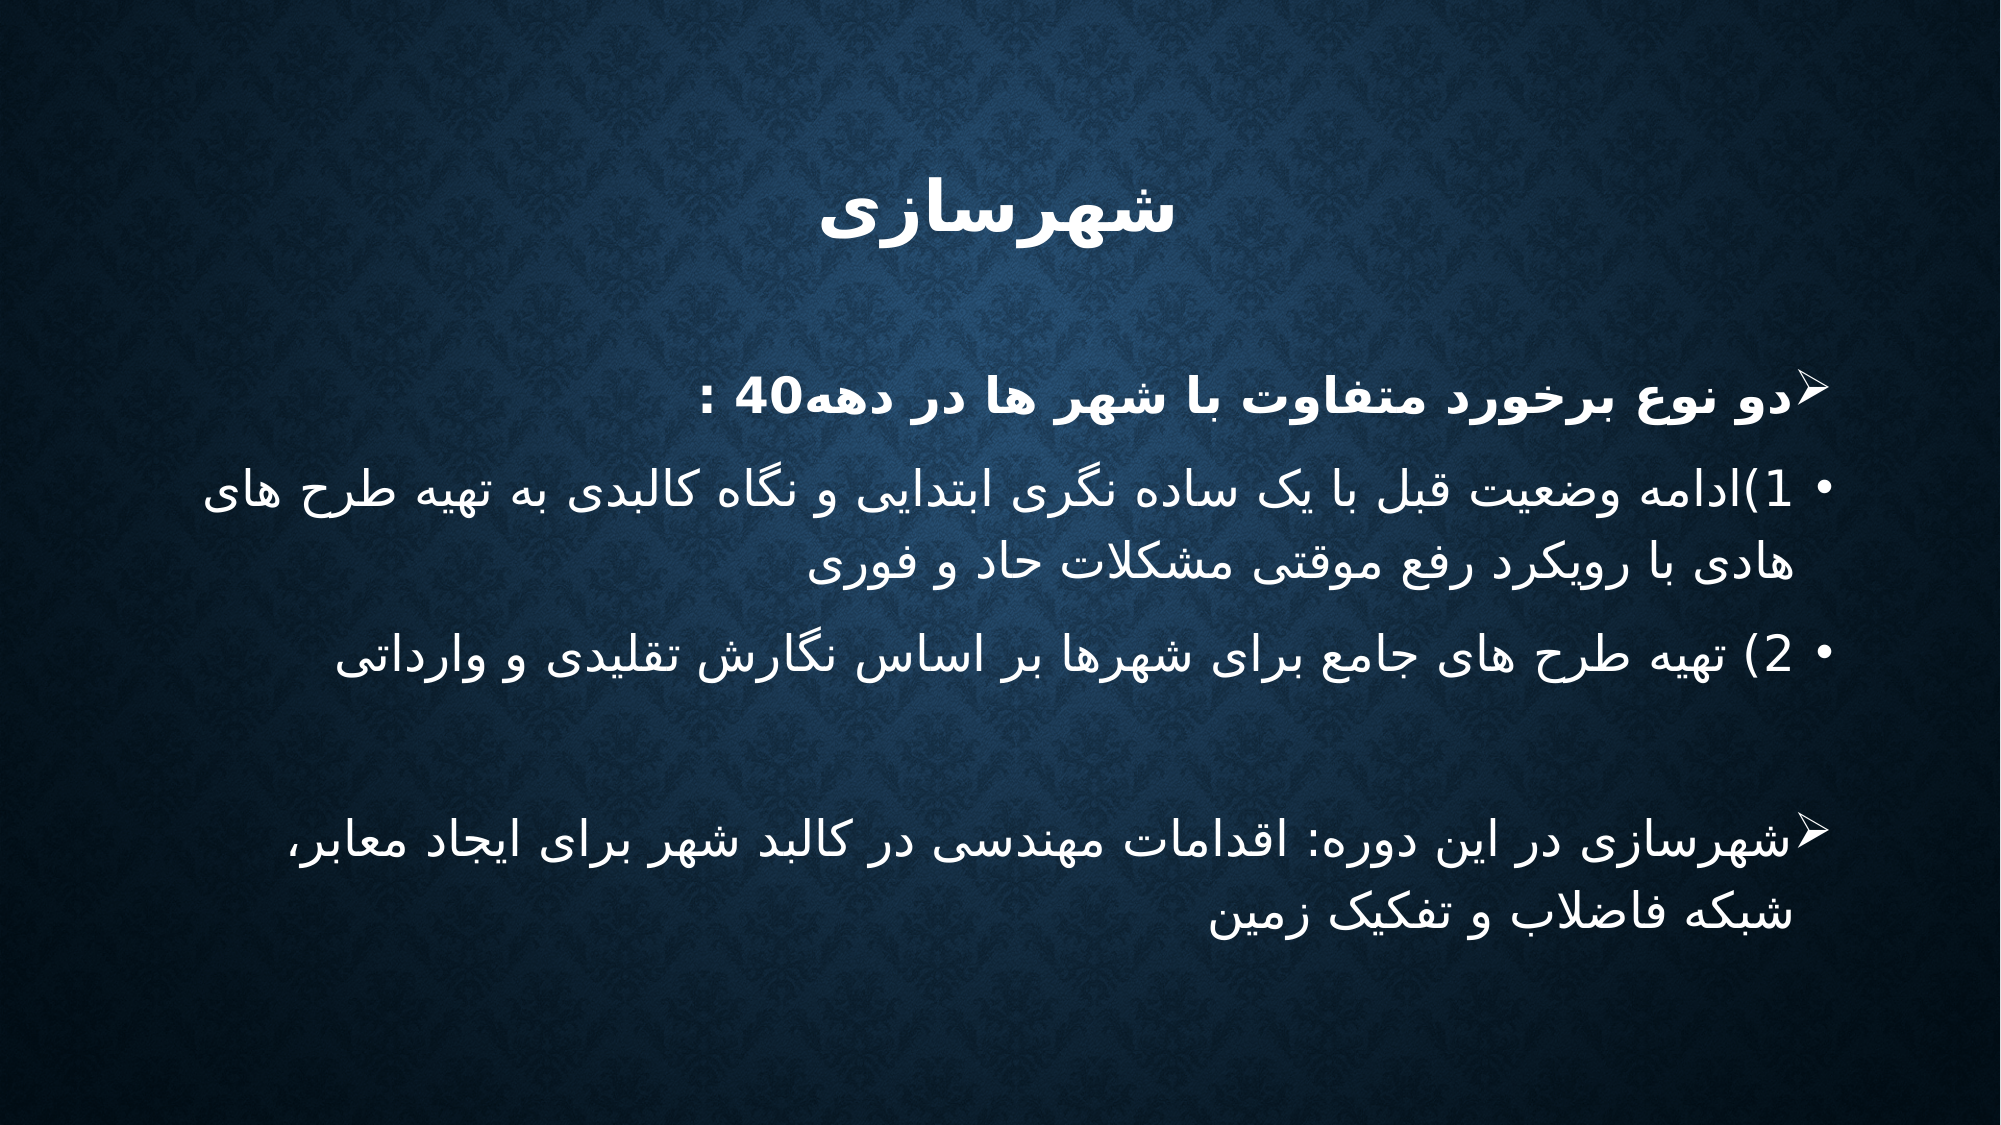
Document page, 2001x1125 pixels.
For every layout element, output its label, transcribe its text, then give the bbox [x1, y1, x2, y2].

title شهرسازی [149, 99, 1849, 318]
list دو نوع برخورد متفاوت با شهر ها در دهه40 : 1)ادامه وضعیت قبل با یک ساده نگری ابتدایی و نگاه کالبدی به تهیه طرح های هادی با رویکرد رفع موقتی مشکلات حاد و فوری 2) تهیه طرح های جامع برای شهرها بر اساس نگارش تقلیدی و وارداتی شهرسازی در این دوره: اقدامات مهندسی در کالبد شهر برای ایجاد معابر، شبکه فاضلاب و تفکیک زمین [149, 343, 1849, 950]
